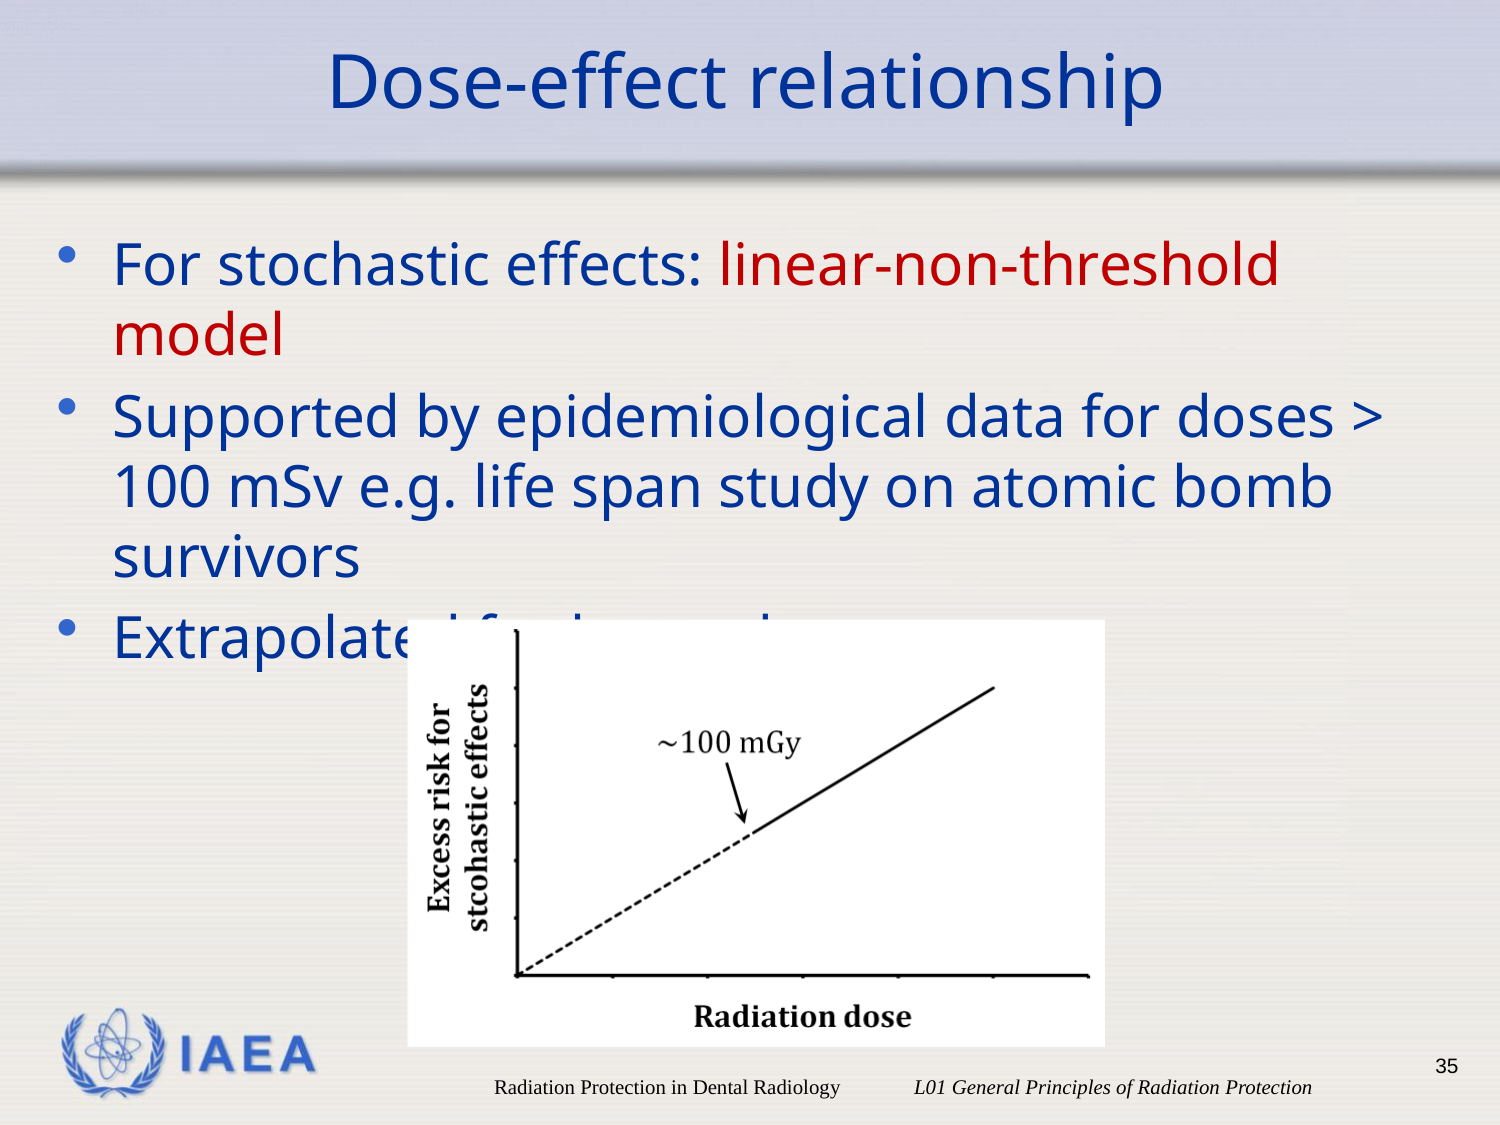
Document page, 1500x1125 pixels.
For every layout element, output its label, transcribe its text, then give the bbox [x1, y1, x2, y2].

text_box Radiation Protection in Dental Radiology L01 General Principles of Radiation Protection [454, 1065, 1353, 1106]
slide_number 35 [1389, 1044, 1474, 1093]
title Dose-effect relationship [46, 15, 1447, 142]
list For stochastic effects: linear-non-threshold model Supported by epidemiological data for doses > 100 mSv e.g. life span study on atomic bomb survivors Extrapolated for lower doses [41, 219, 1412, 896]
picture [0, 0, 1500, 1125]
